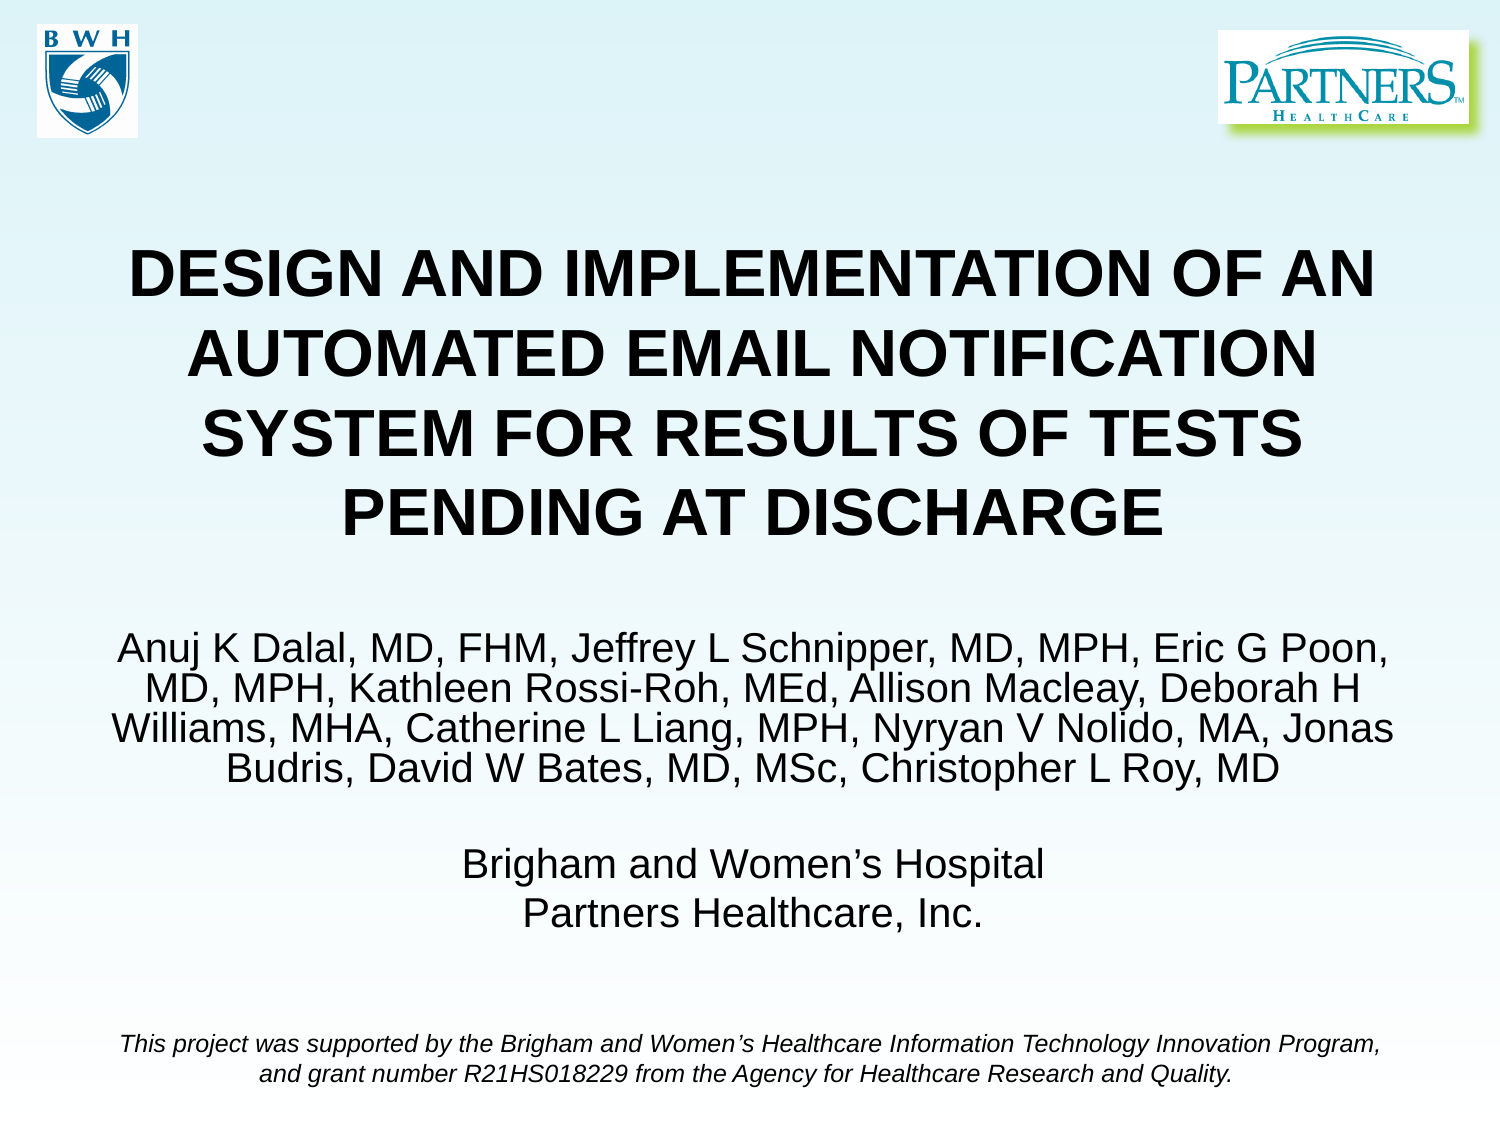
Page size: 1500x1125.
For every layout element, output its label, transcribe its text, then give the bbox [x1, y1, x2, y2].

title DESIGN AND IMPLEMENTATION OF AN AUTOMATED EMAIL NOTIFICATION SYSTEM FOR RESULTS OF TESTS PENDING AT DISCHARGE [89, 187, 1417, 592]
subtitle Anuj K Dalal, MD, FHM, Jeffrey L Schnipper, MD, MPH, Eric G Poon, MD, MPH, Kathleen Rossi-Roh, MEd, Allison Macleay, Deborah H Williams, MHA, Catherine L Liang, MPH, Nyryan V Nolido, MA, Jonas Budris, David W Bates, MD, MSc, Christopher L Roy, MD Brigham and Women’s Hospital Partners Healthcare, Inc. [89, 600, 1417, 966]
text_box This project was supported by the Brigham and Women’s Healthcare Information Technology Innovation Program, and grant number R21HS018229 from the Agency for Healthcare Research and Quality. [87, 1012, 1415, 1103]
picture [37, 24, 138, 138]
